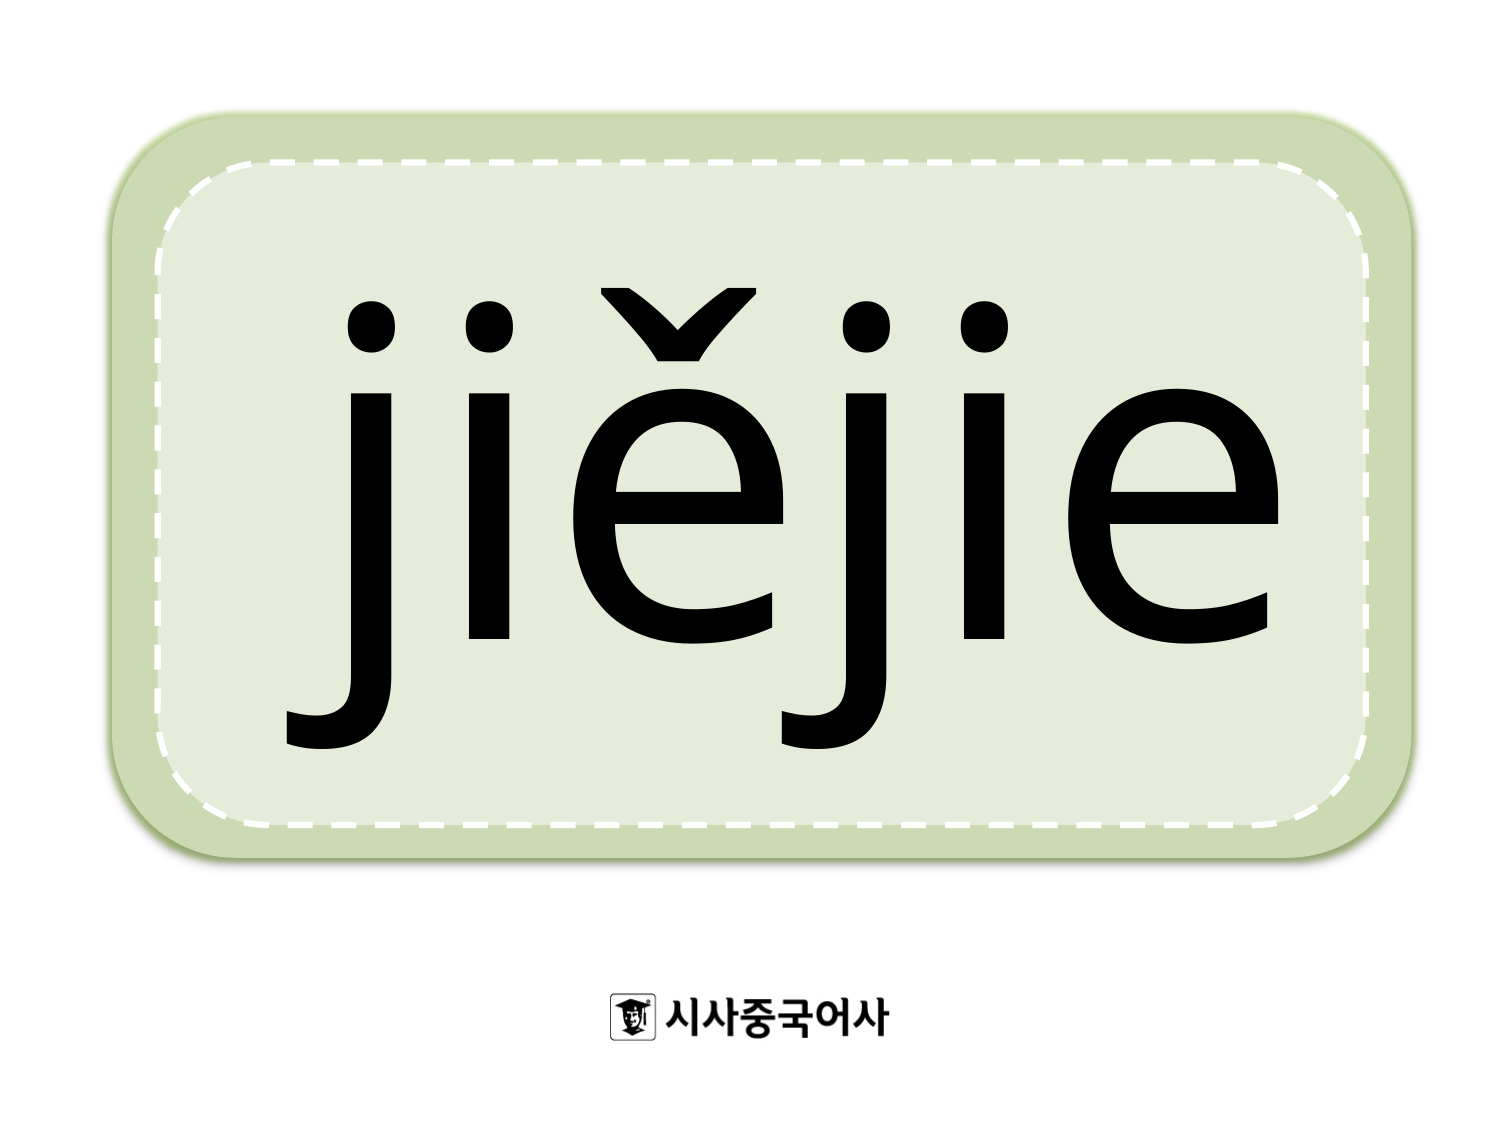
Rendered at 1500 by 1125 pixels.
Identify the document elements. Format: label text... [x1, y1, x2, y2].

picture [602, 987, 898, 1047]
text_box jiějie [203, 124, 1412, 787]
